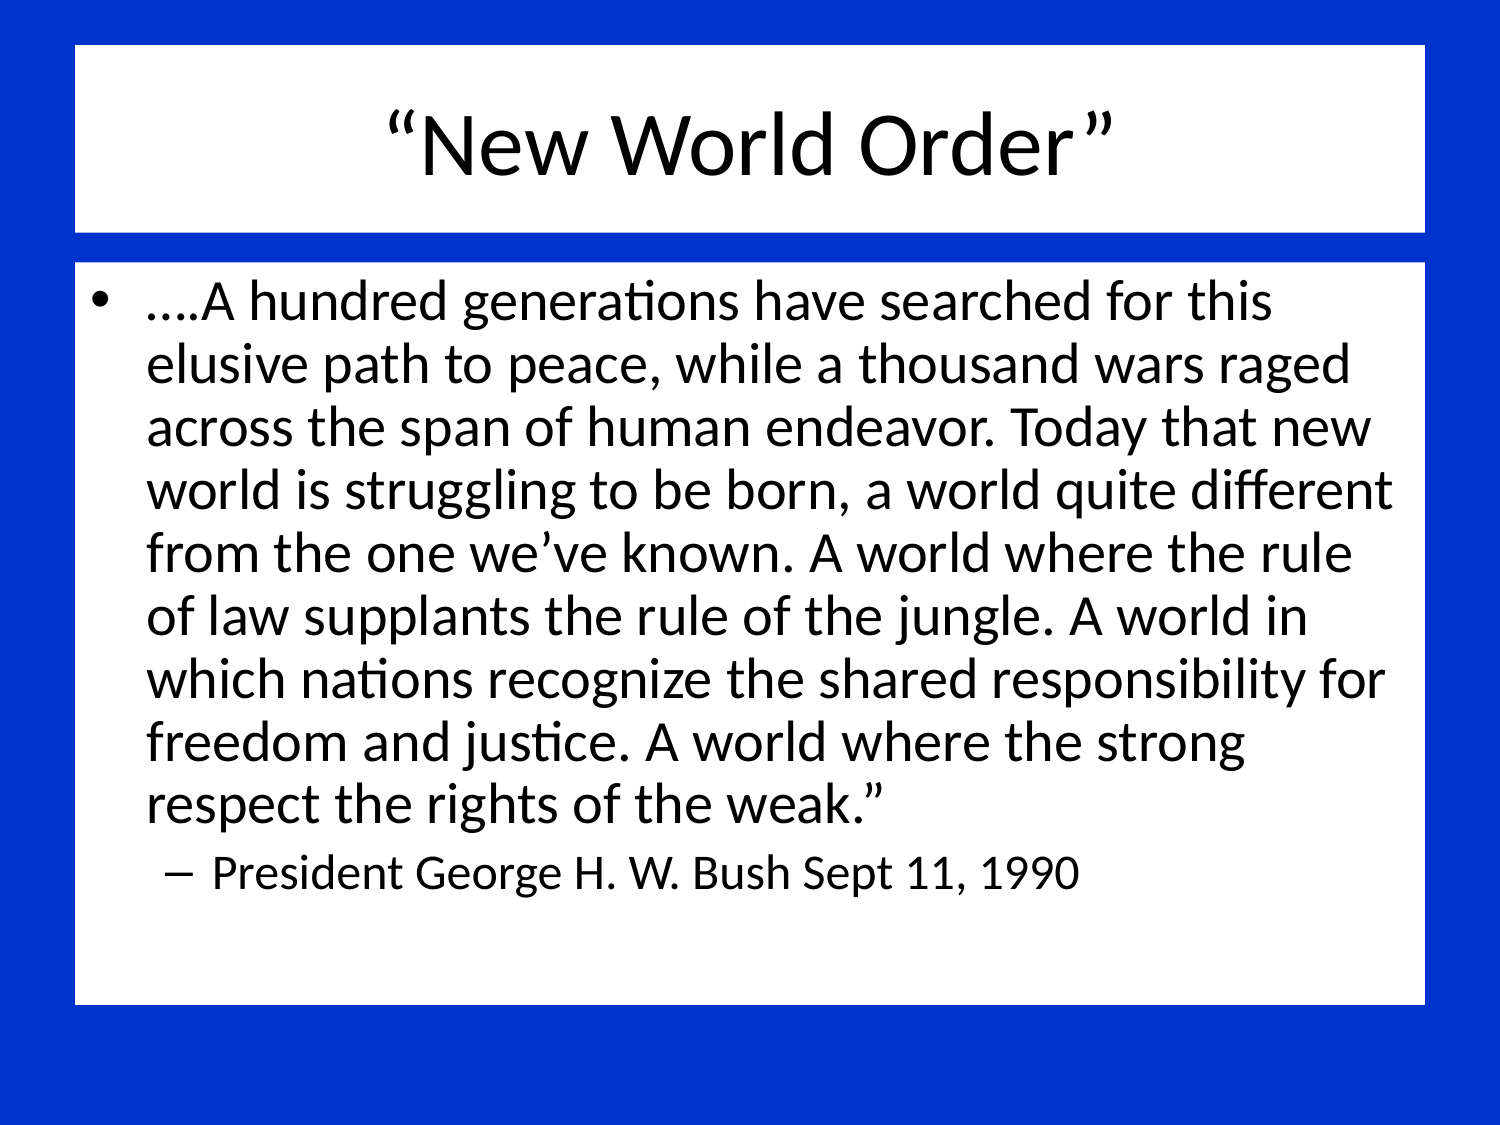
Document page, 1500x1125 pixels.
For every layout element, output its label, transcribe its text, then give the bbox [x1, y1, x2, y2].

title “New World Order” [75, 45, 1425, 233]
list ….A hundred generations have searched for this elusive path to peace, while a thousand wars raged across the span of human endeavor. Today that new world is struggling to be born, a world quite different from the one we’ve known. A world where the rule of law supplants the rule of the jungle. A world in which nations recognize the shared responsibility for freedom and justice. A world where the strong respect the rights of the weak.” President George H. W. Bush Sept 11, 1990 [75, 262, 1425, 1005]
